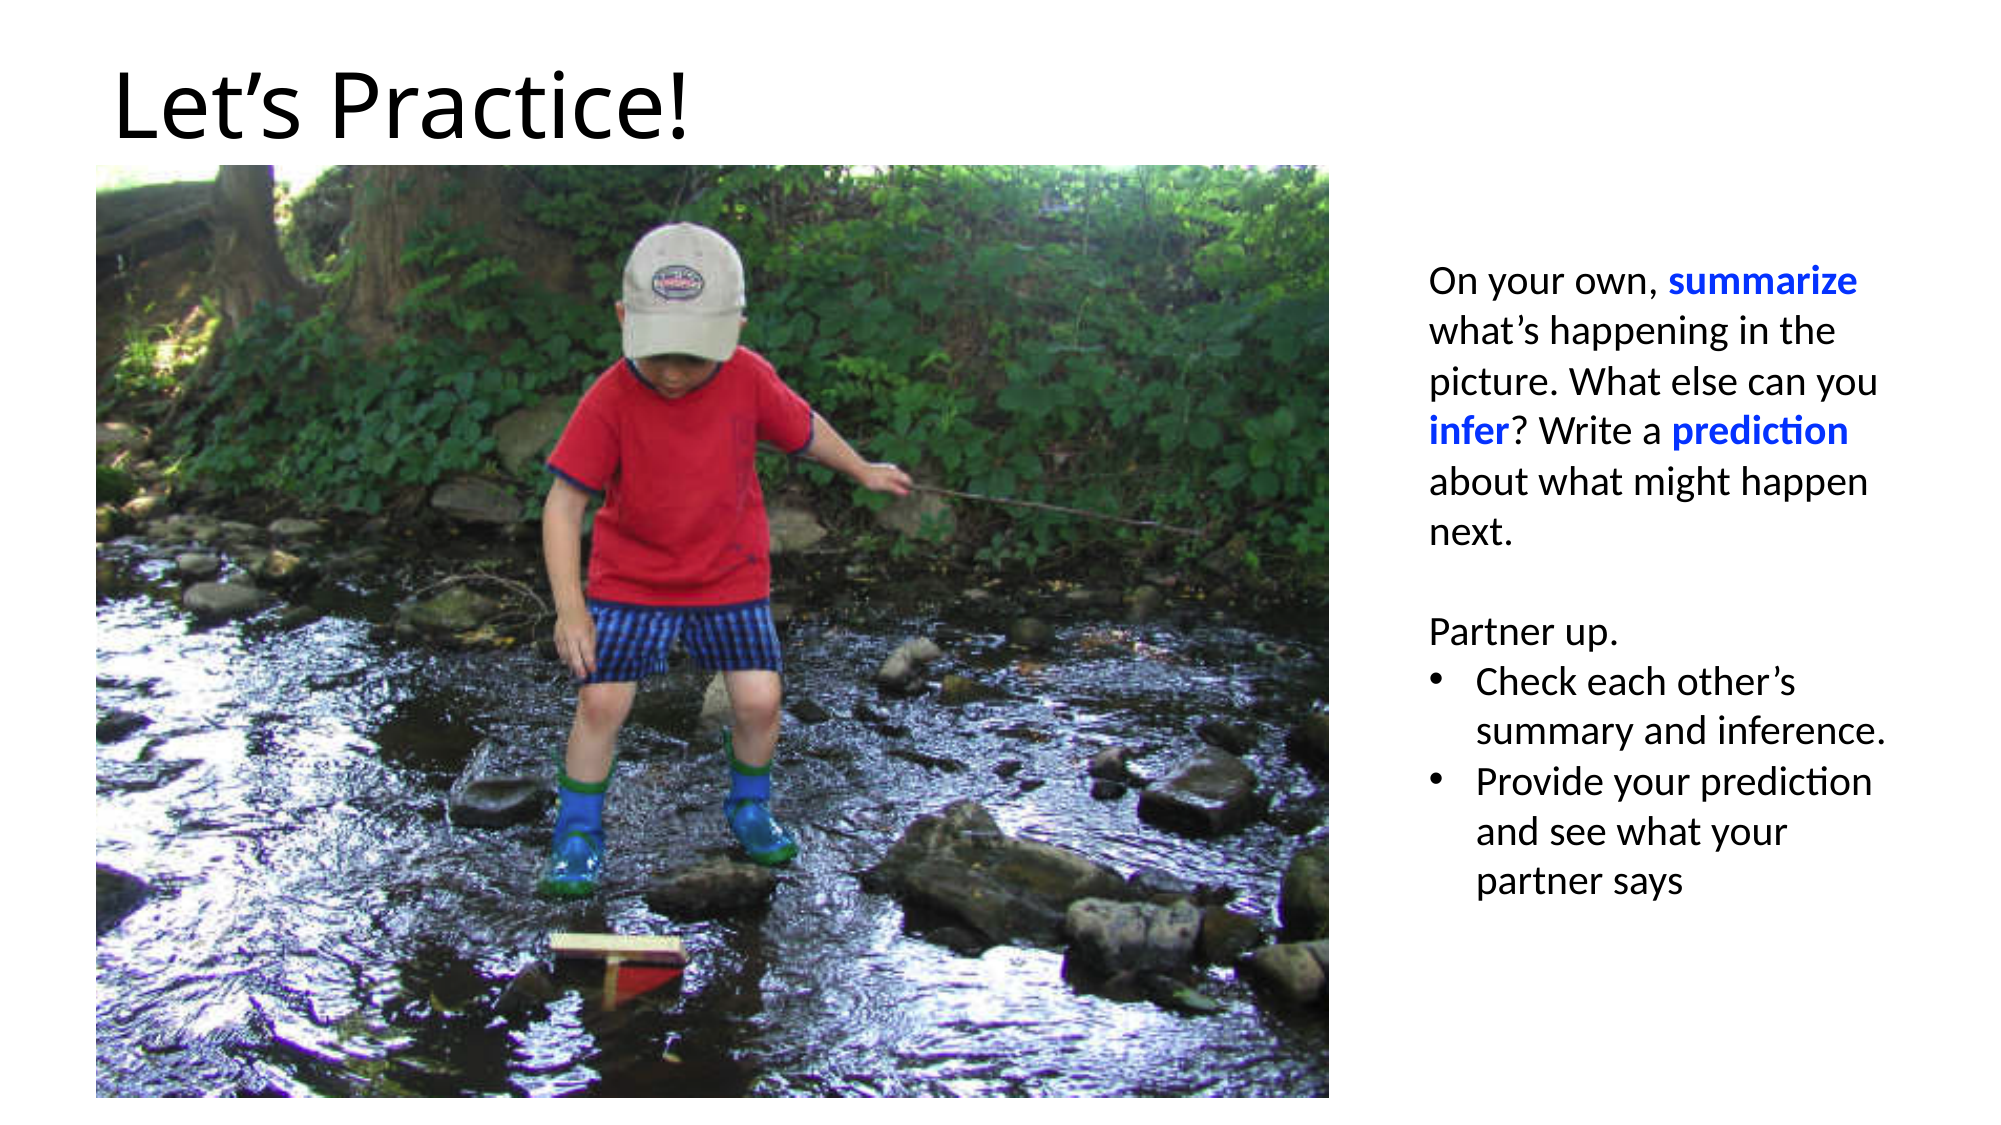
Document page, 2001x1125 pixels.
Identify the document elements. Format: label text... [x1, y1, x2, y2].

text_box On your own, summarize what’s happening in the picture. What else can you infer? Write a prediction about what might happen next. Partner up. Check each other’s summary and inference. Provide your prediction and see what your partner says [1414, 245, 1904, 911]
picture [96, 165, 1329, 1098]
title Let’s Practice! [96, 0, 1822, 218]
